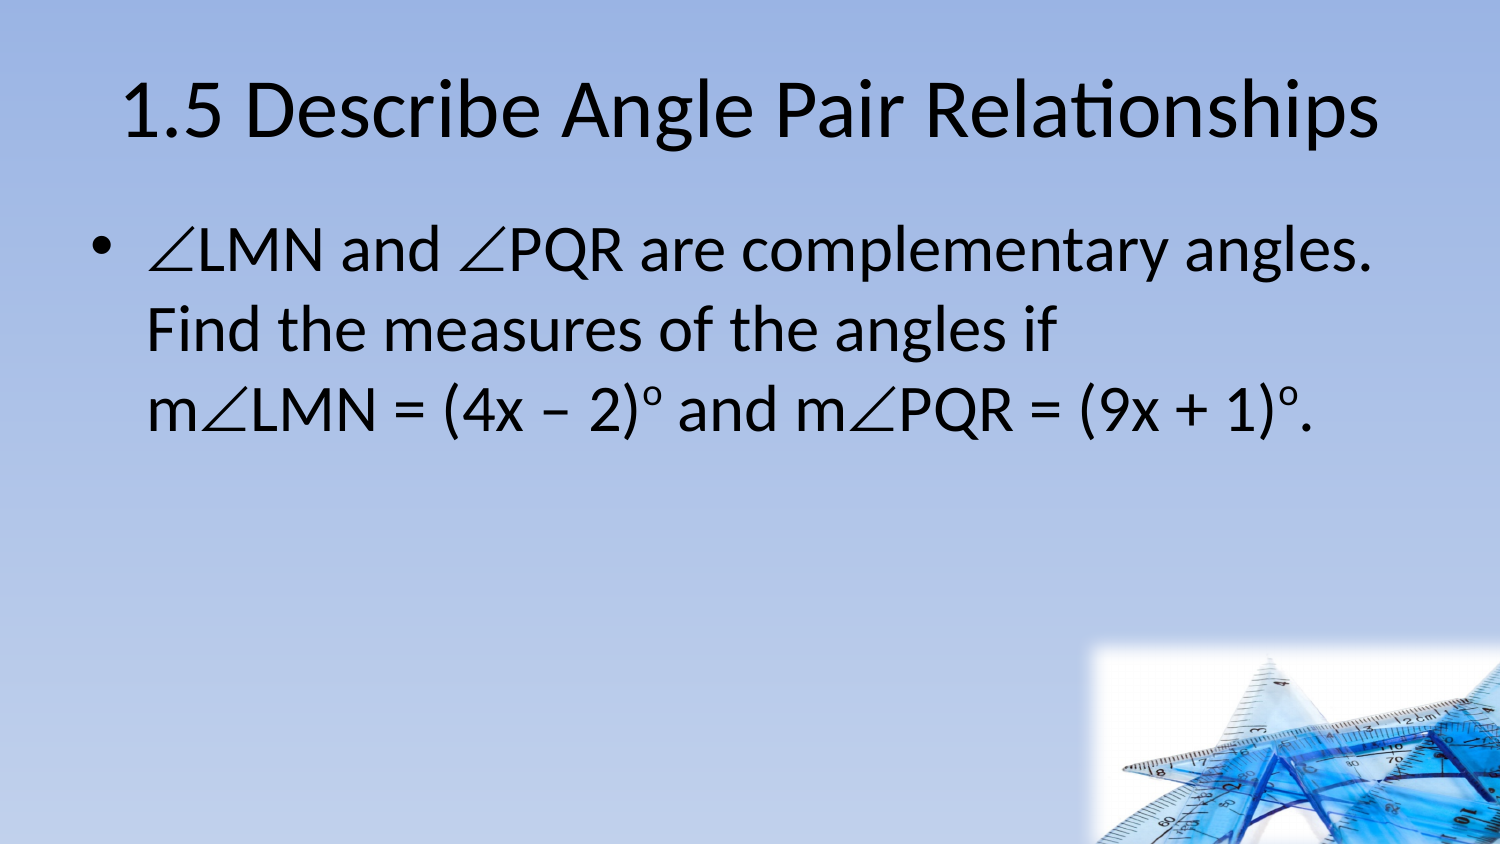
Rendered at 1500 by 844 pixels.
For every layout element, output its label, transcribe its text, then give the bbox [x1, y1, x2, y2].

list LMN and PQR are complementary angles. Find the measures of the angles if mLMN = (4x – 2)o and mPQR = (9x + 1)o. [75, 196, 1425, 754]
picture [1103, 656, 1500, 838]
title 1.5 Describe Angle Pair Relationships [75, 33, 1425, 175]
